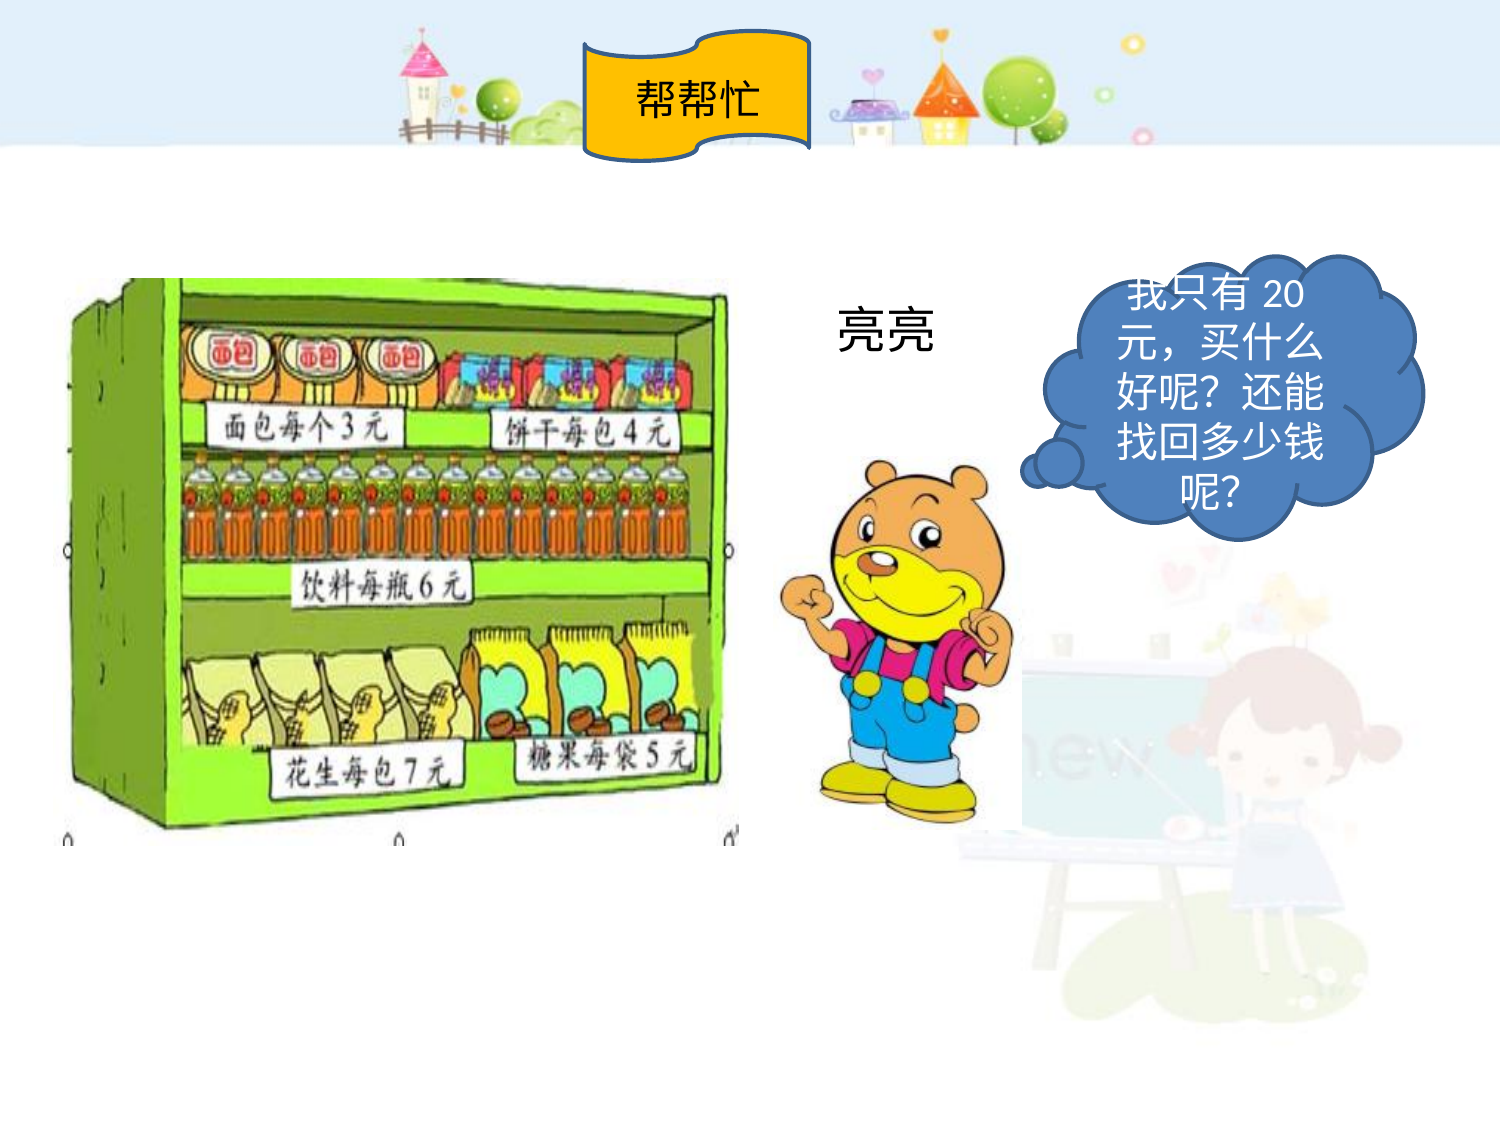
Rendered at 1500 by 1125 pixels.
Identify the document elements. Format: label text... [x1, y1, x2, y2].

text_box [582, 28, 812, 163]
text_box 帮帮忙 [620, 66, 776, 132]
picture [0, 0, 1500, 1125]
text_box 亮亮 [821, 290, 952, 366]
text_box 我只有20元，买什么好呢？还能找回多少钱呢？ [1025, 254, 1426, 542]
